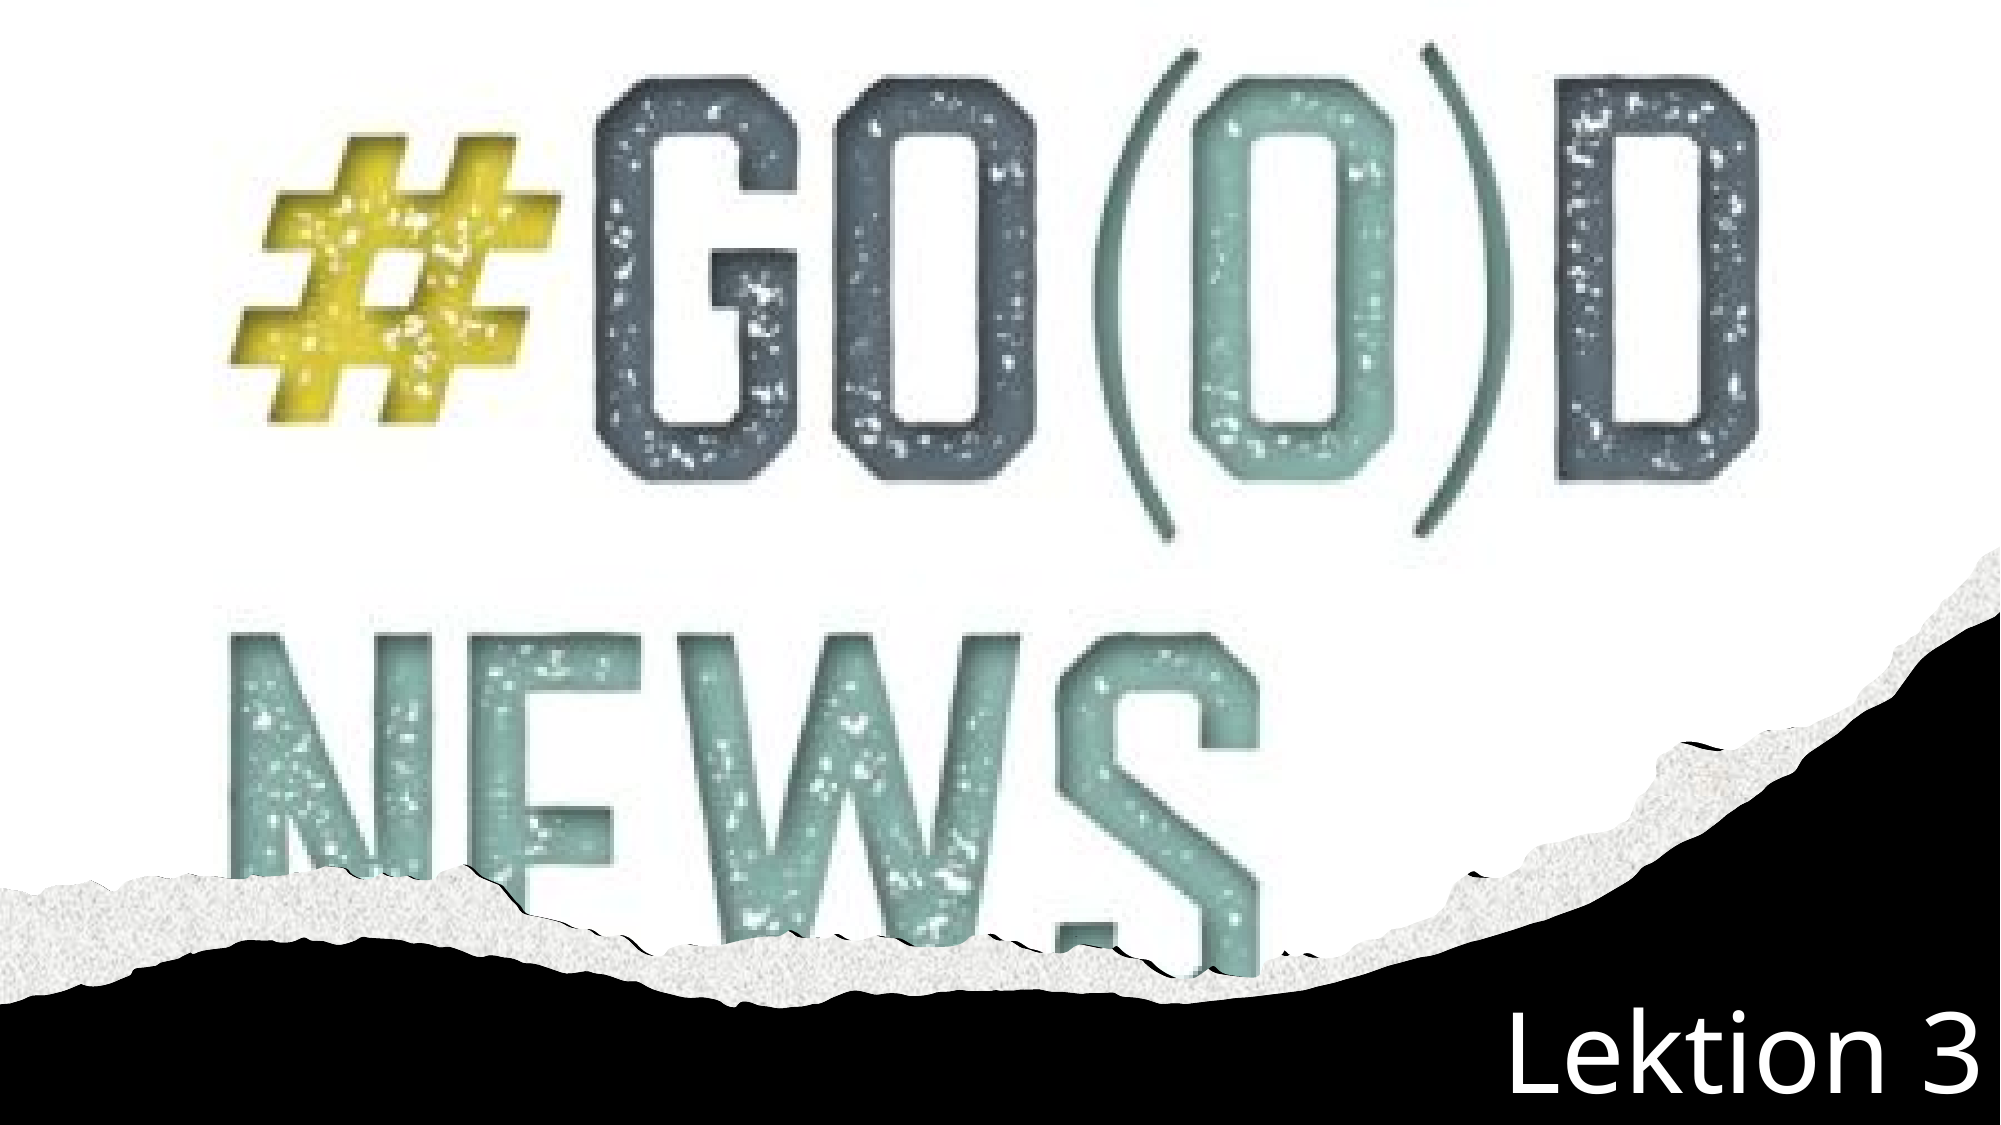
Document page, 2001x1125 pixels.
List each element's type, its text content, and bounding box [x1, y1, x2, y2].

picture [0, 0, 2001, 1009]
title Lektion 3 [1426, 980, 2000, 1125]
